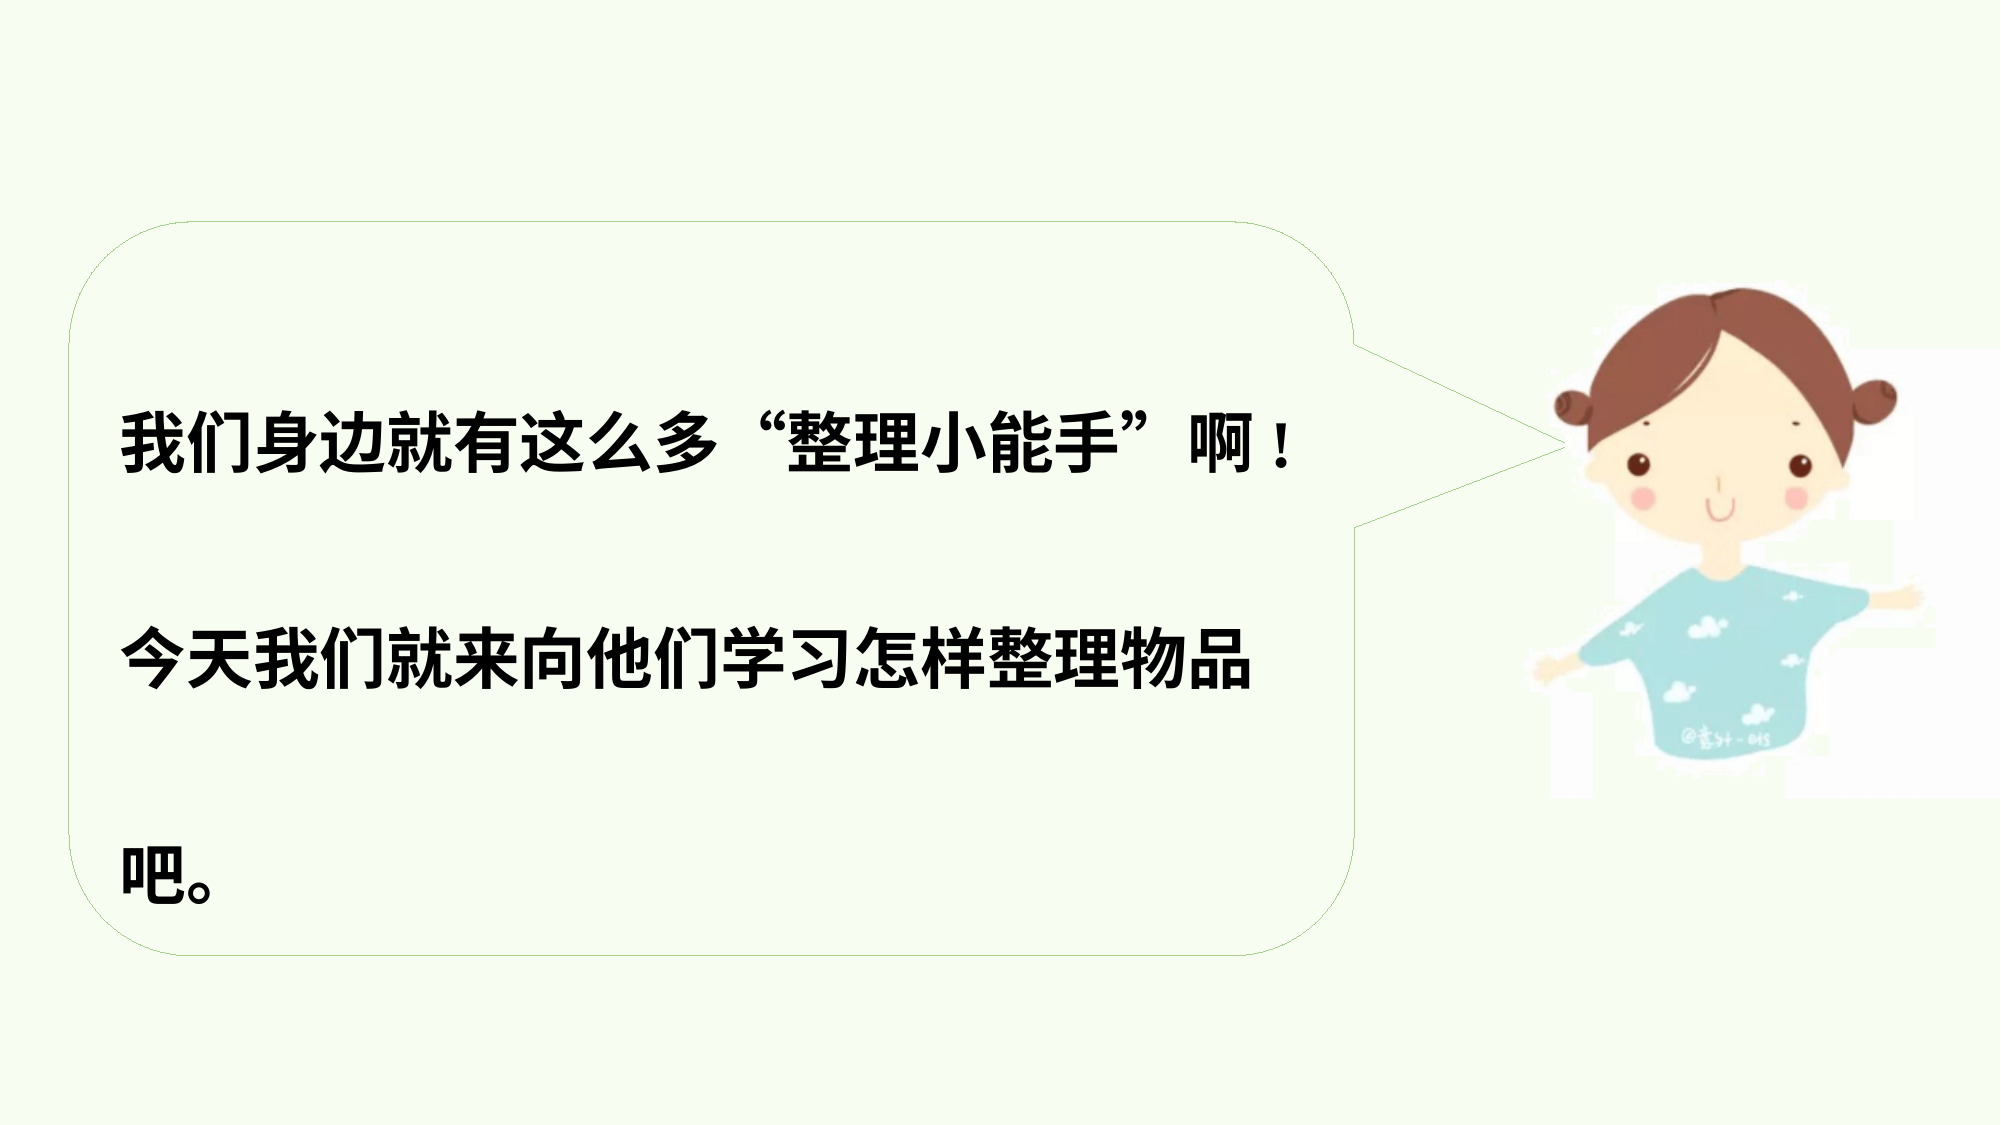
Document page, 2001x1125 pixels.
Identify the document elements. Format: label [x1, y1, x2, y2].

text_box [68, 221, 2000, 963]
